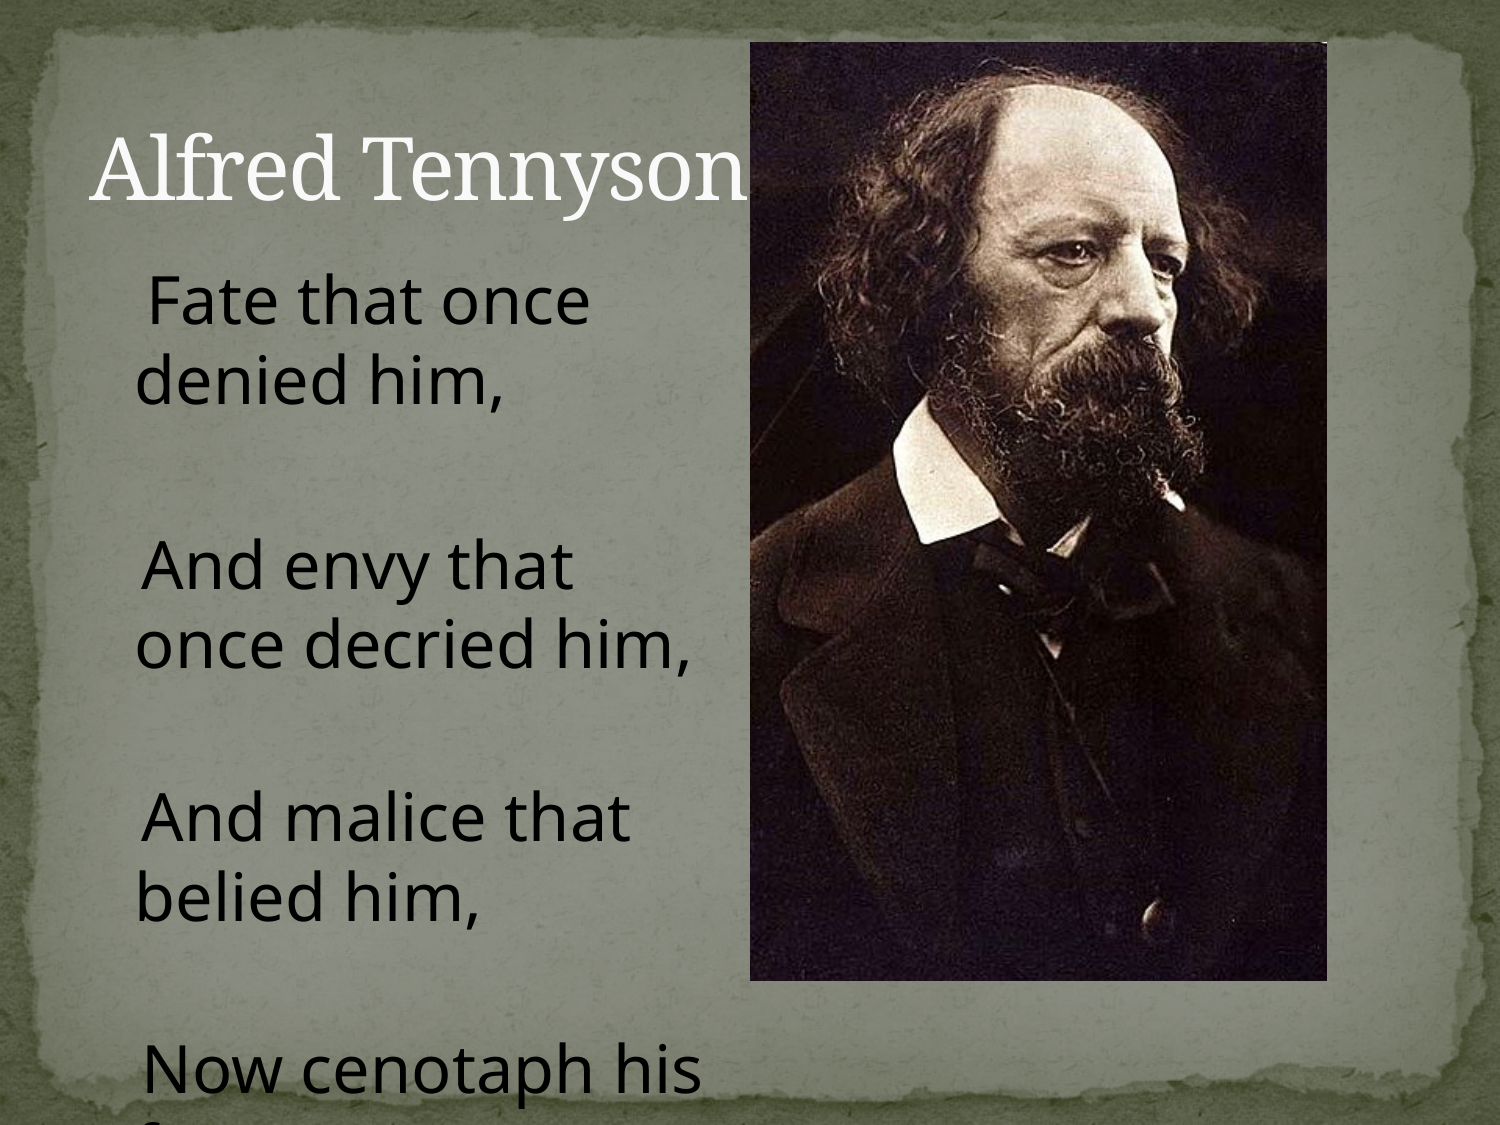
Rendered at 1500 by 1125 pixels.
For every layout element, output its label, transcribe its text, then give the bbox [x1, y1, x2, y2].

picture [750, 42, 1327, 981]
list Fate that once denied him, And envy that once decried him, And malice that belied him, Now cenotaph his fame. [74, 249, 751, 1083]
title Alfred Tennyson [74, 24, 1425, 225]
